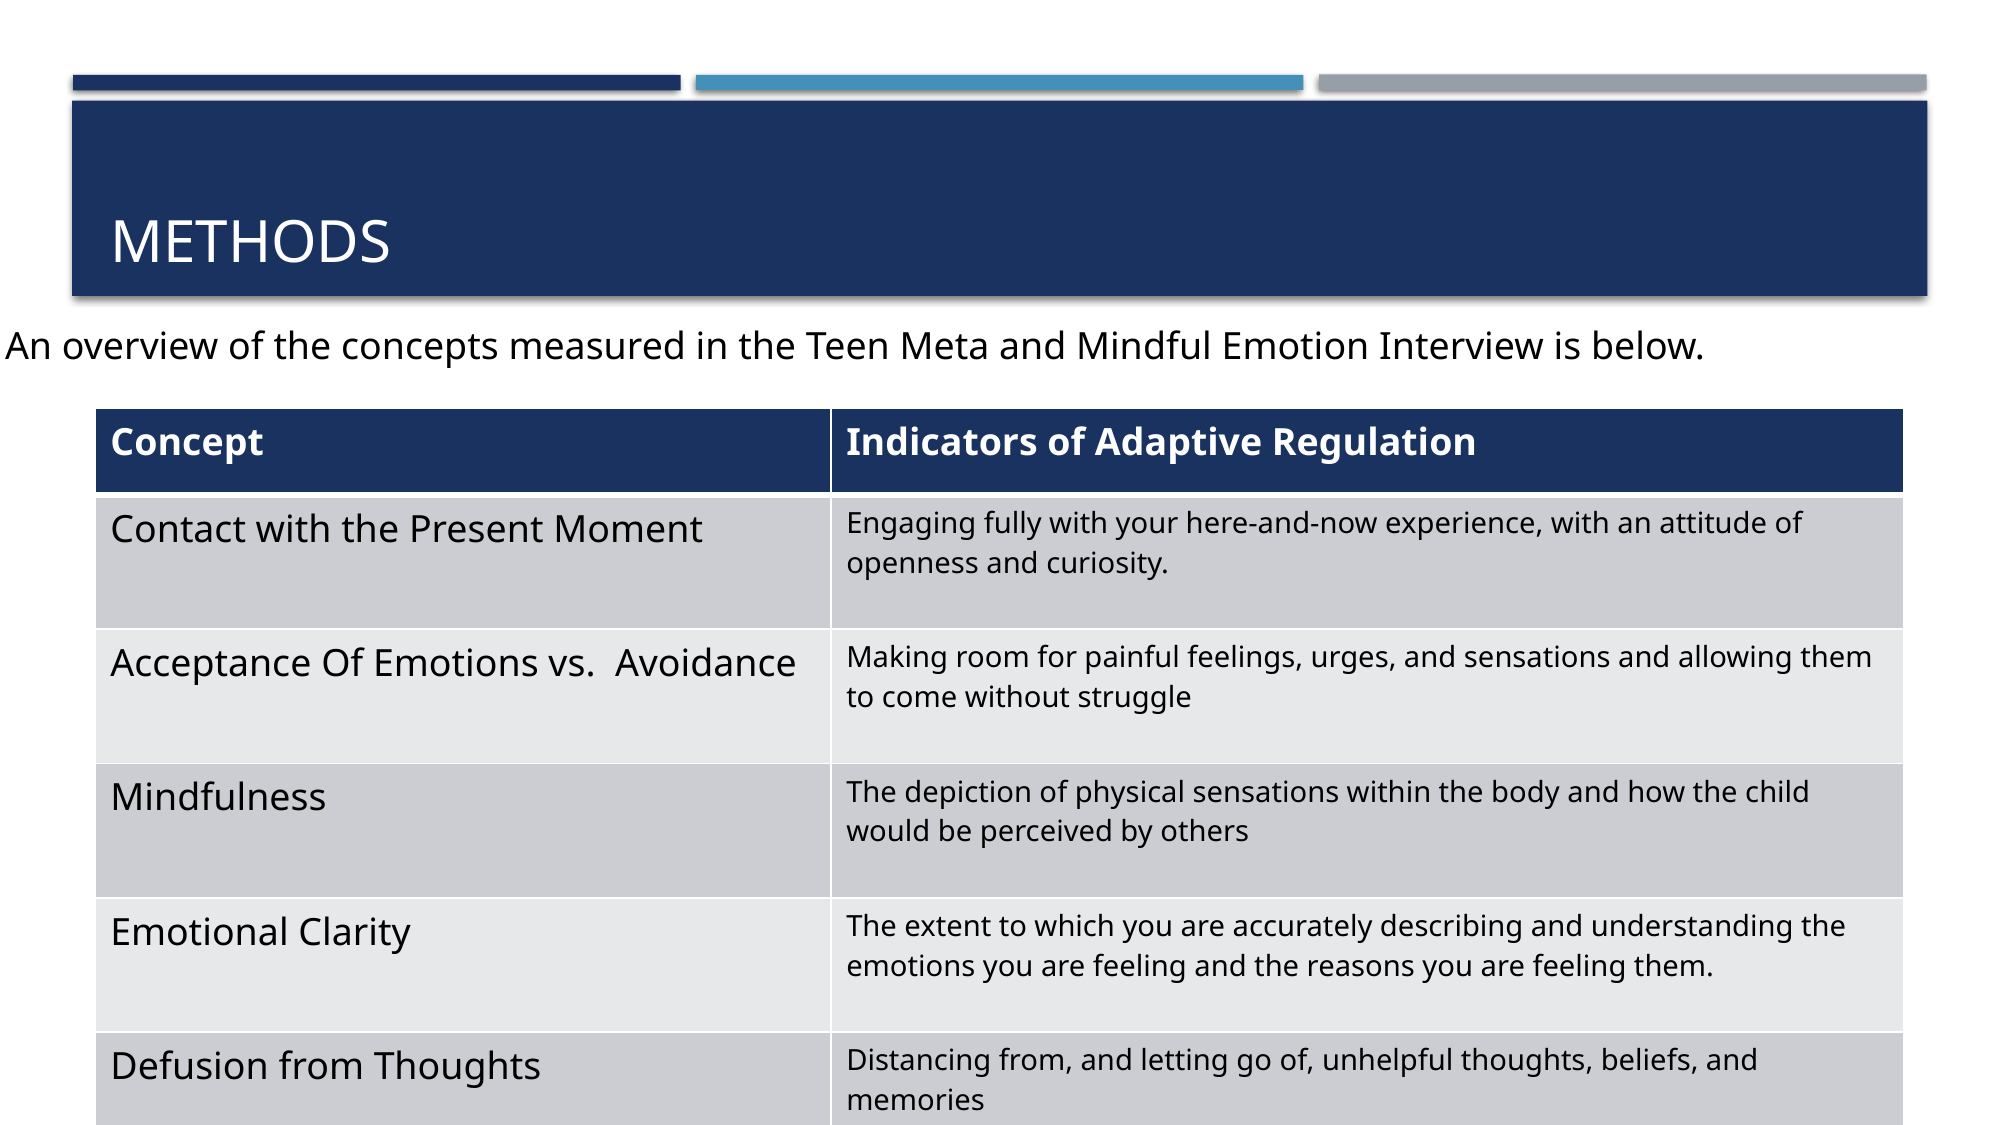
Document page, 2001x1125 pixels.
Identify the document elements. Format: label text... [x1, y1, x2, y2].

table_header Concept [96, 409, 830, 492]
table_cell Contact with the Present Moment [96, 498, 830, 628]
table_cell Making room for painful feelings, urges, and sensations and allowing them to come without struggle [832, 630, 1903, 763]
table_header Indicators of Adaptive Regulation [832, 409, 1903, 492]
table_cell The depiction of physical sensations within the body and how the child would be perceived by others [832, 764, 1903, 897]
table_cell Distancing from, and letting go of, unhelpful thoughts, beliefs, and memories [832, 1033, 1903, 1125]
table_cell The extent to which you are accurately describing and understanding the emotions you are feeling and the reasons you are feeling them. [832, 899, 1903, 1031]
table_cell Emotional Clarity [96, 899, 830, 1031]
title Methods [95, 115, 1905, 282]
table_cell Mindfulness [96, 764, 830, 897]
table_cell Defusion from Thoughts [96, 1033, 830, 1125]
table_cell Acceptance Of Emotions vs. Avoidance [96, 630, 830, 763]
table_cell Engaging fully with your here-and-now experience, with an attitude of openness and curiosity. [832, 498, 1903, 628]
text_box An overview of the concepts measured in the Teen Meta and Mindful Emotion Interview is below. [0, 314, 1741, 375]
